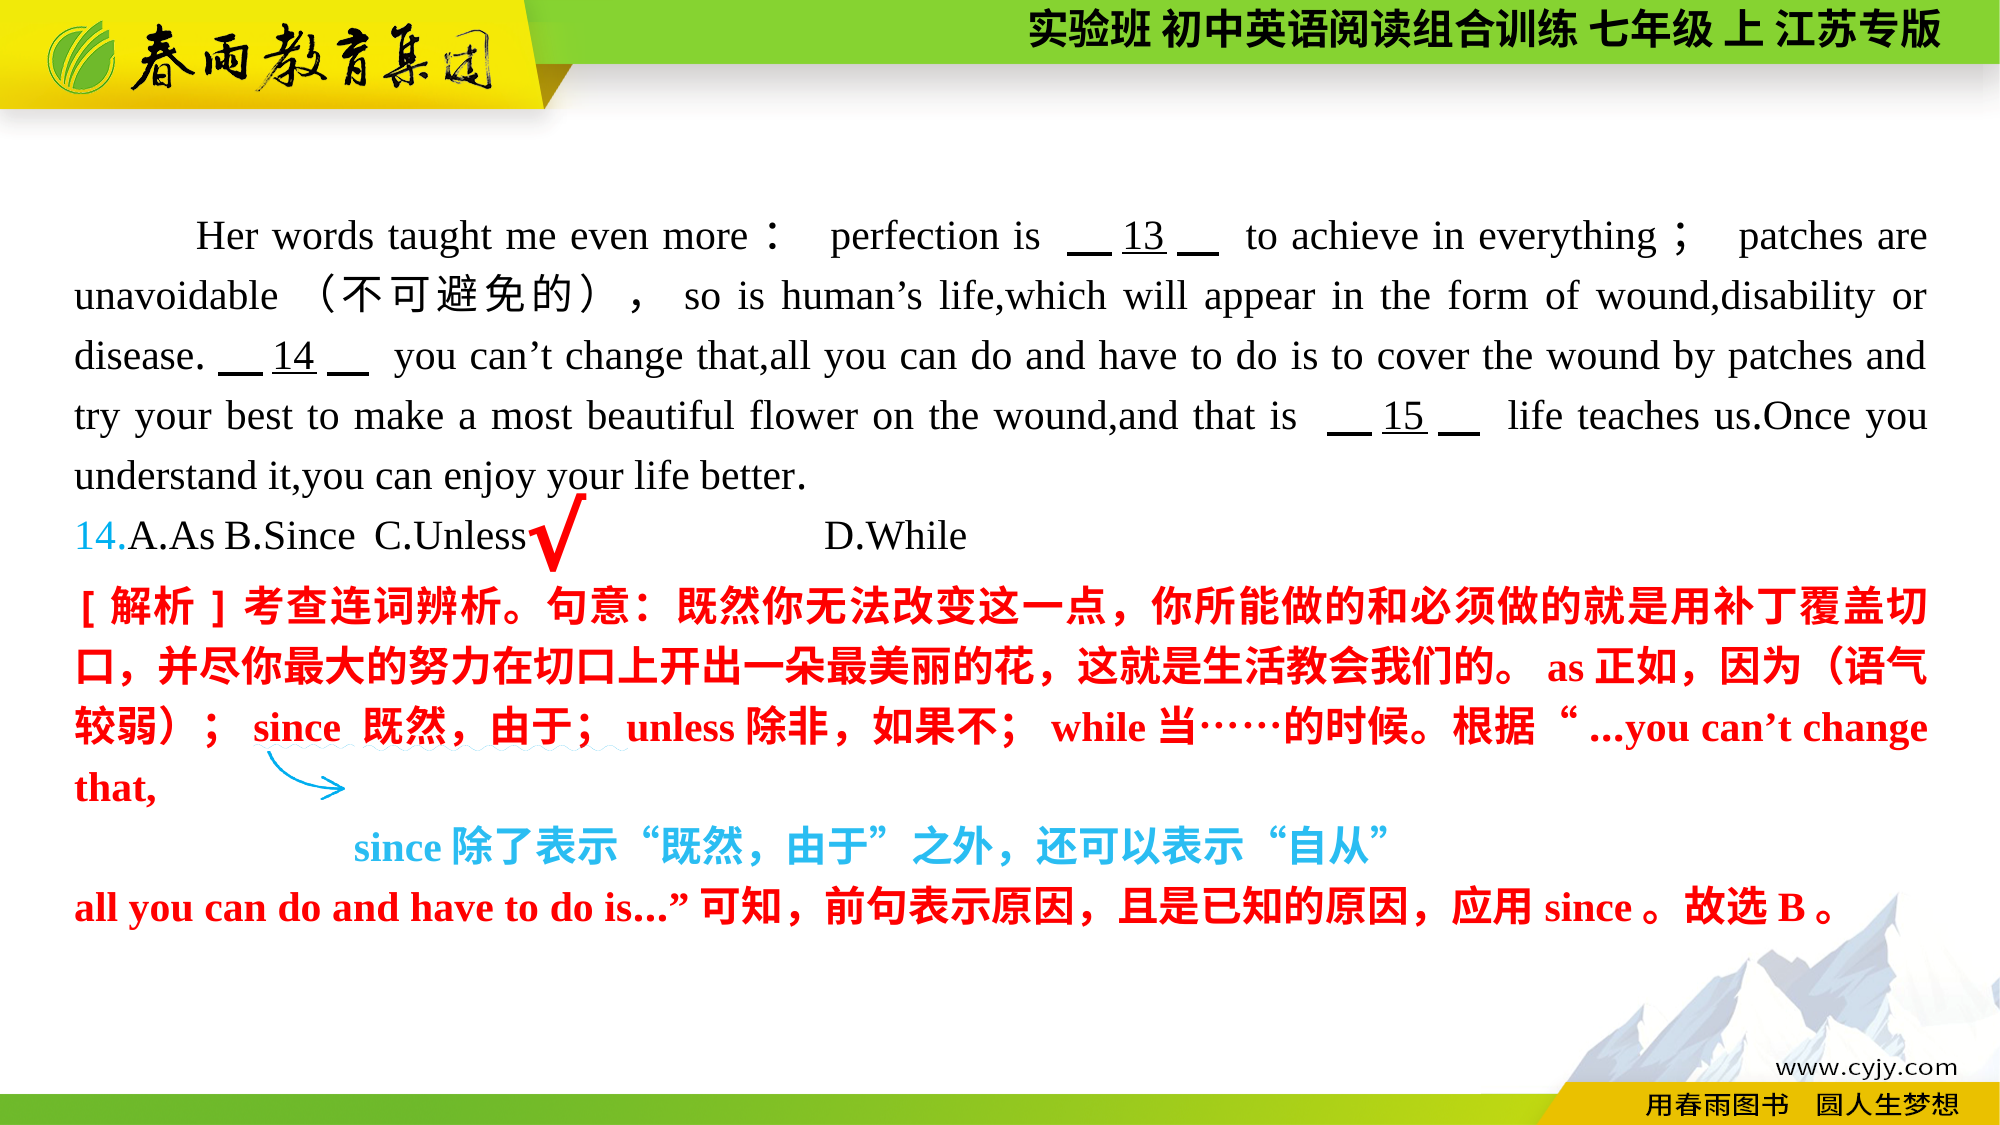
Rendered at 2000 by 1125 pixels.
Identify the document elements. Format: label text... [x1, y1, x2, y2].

list Her words taught me even more： perfection is 13 to achieve in everything； patches are unavoidable（不可避免的），so is human’s life,which will appear in the form of wound,disability or disease. 14 you can’t change that,all you can do and have to do is to cover the wound by patches and try your best to make a most beautiful flower on the wound,and that is 15 life teaches us.Once you understand it,you can enjoy your life better. 14.A.As B.Since C.Unless D.While [59, 189, 1944, 562]
picture [0, 0, 2000, 1125]
text_box [解析]考查连词辨析。句意：既然你无法改变这一点，你所能做的和必须做的就是用补丁覆盖切口，并尽你最大的努力在切口上开出一朵最美丽的花，这就是生活教会我们的。as正如，因为（语气较弱）；since 既然，由于；unless除非，如果不；while当……的时候。根据“...you can’t change that, since除了表示“既然，由于”之外，还可以表示“自从” all you can do and have to do is...”可知，前句表示原因，且是已知的原因，应用since。故选B。 [59, 562, 1944, 938]
